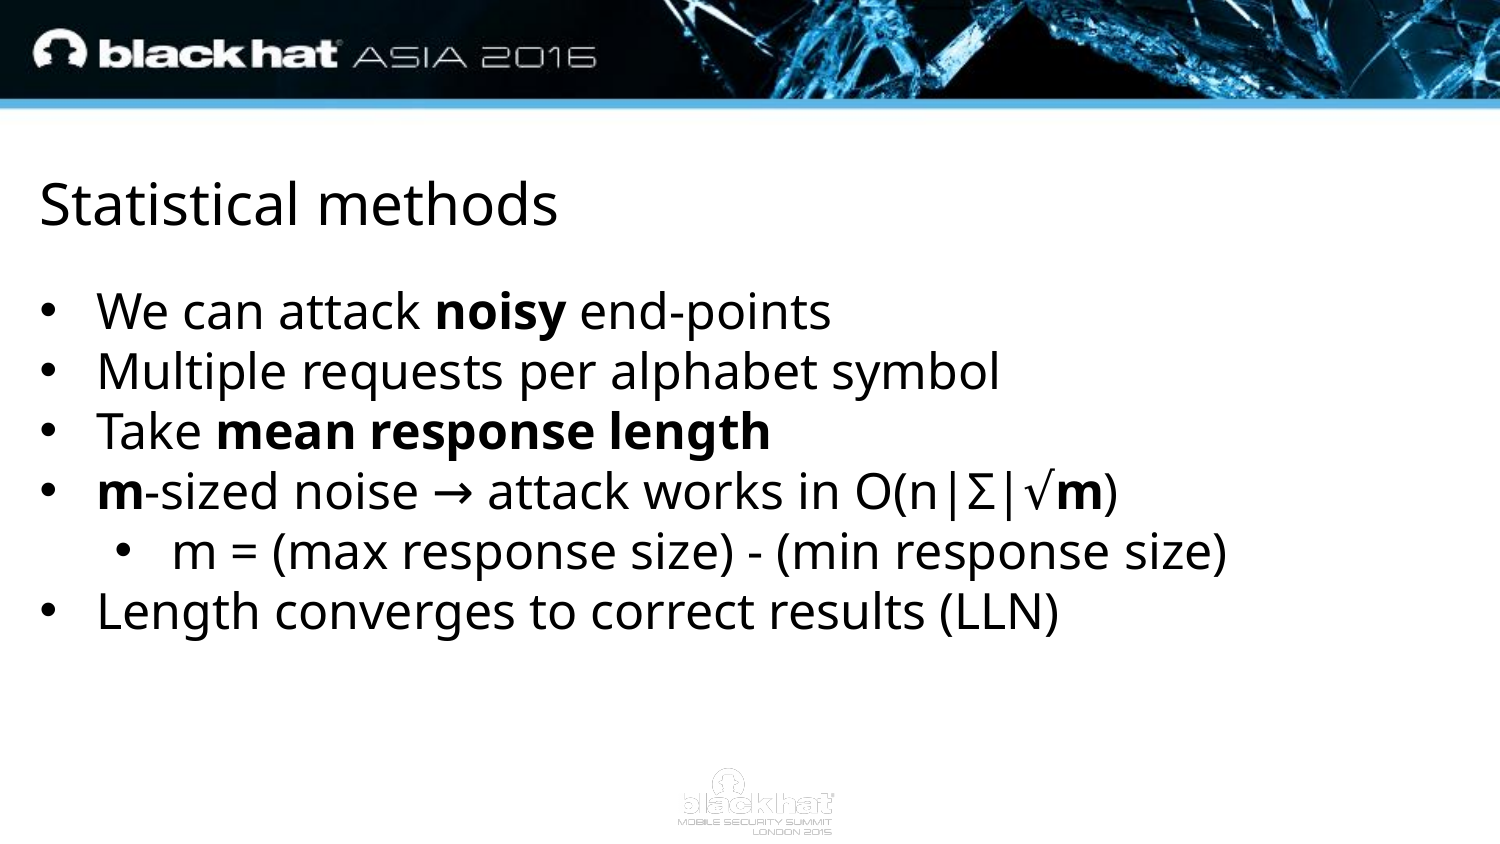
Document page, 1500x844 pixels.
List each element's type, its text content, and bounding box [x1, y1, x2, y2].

picture [0, 0, 1500, 844]
text_box We can attack noisy end-points Multiple requests per alphabet symbol Take mean response length m-sized noise → attack works in O(n|Σ|√m) m = (max response size) - (min response size) Length converges to correct results (LLN) [24, 271, 1450, 647]
text_box Statistical methods [24, 159, 1438, 245]
